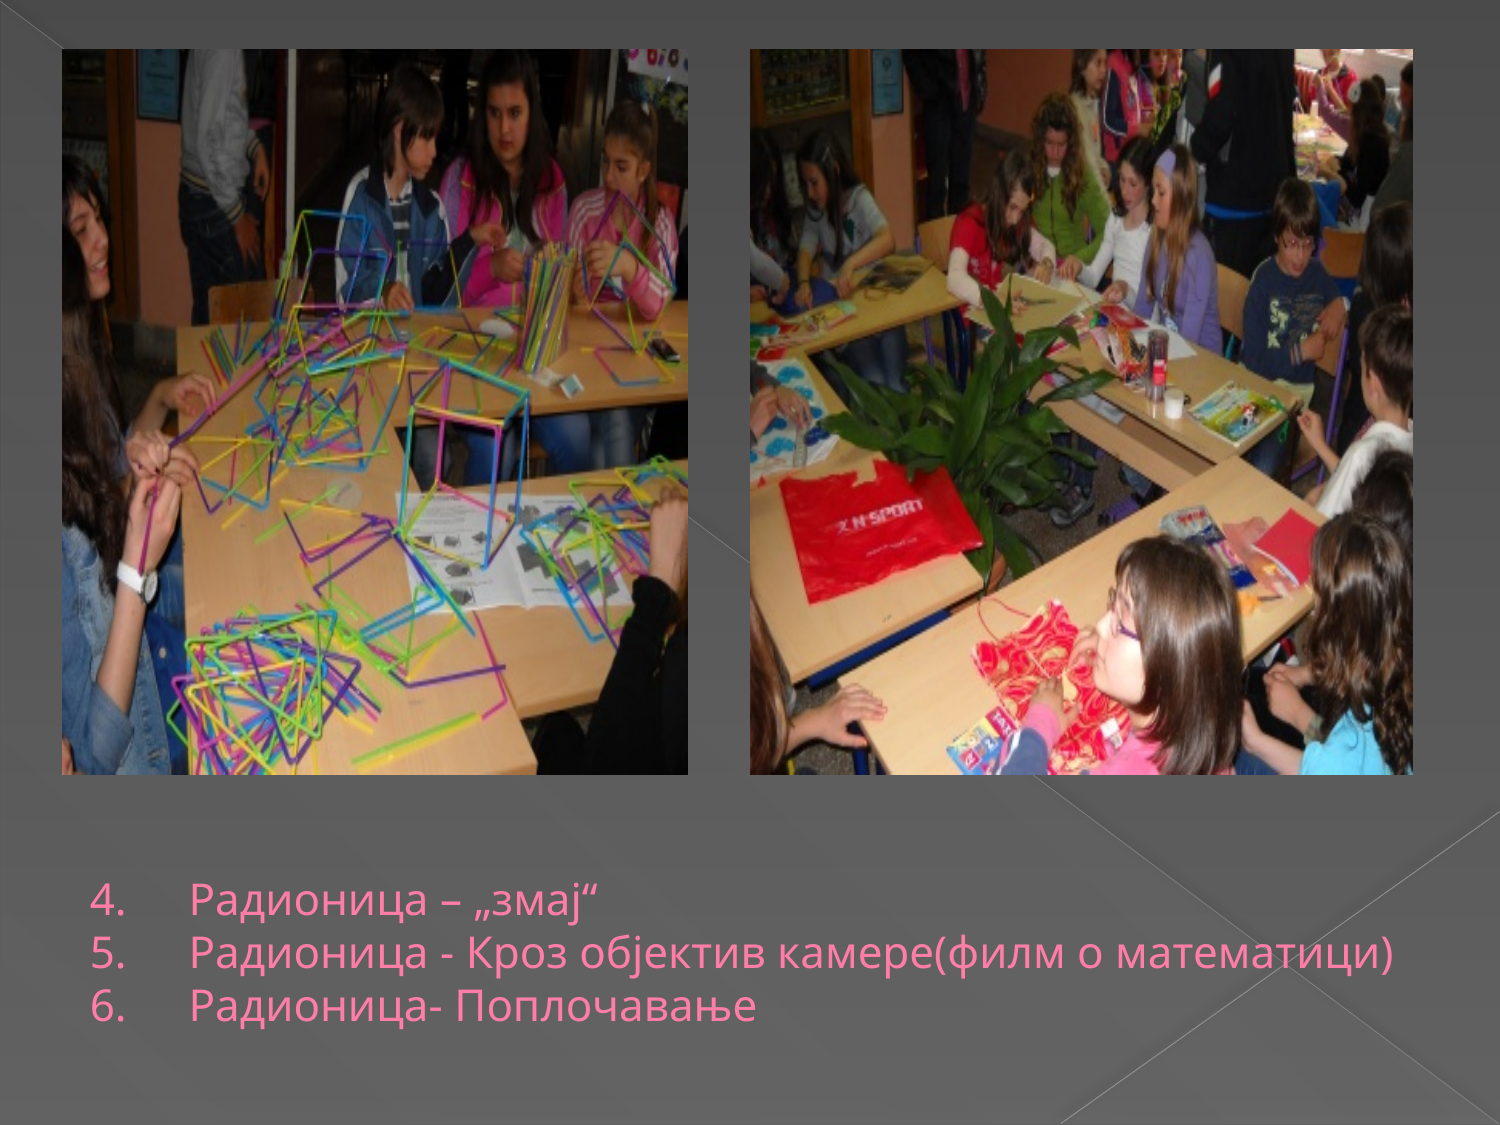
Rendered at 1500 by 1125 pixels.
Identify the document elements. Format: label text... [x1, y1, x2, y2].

title 4. Радионица – „змај“ 5. Радионица - Кроз објектив камере(филм о математици) 6. Радионица- Поплочавање [75, 862, 1425, 1092]
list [62, 49, 688, 776]
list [749, 49, 1413, 776]
